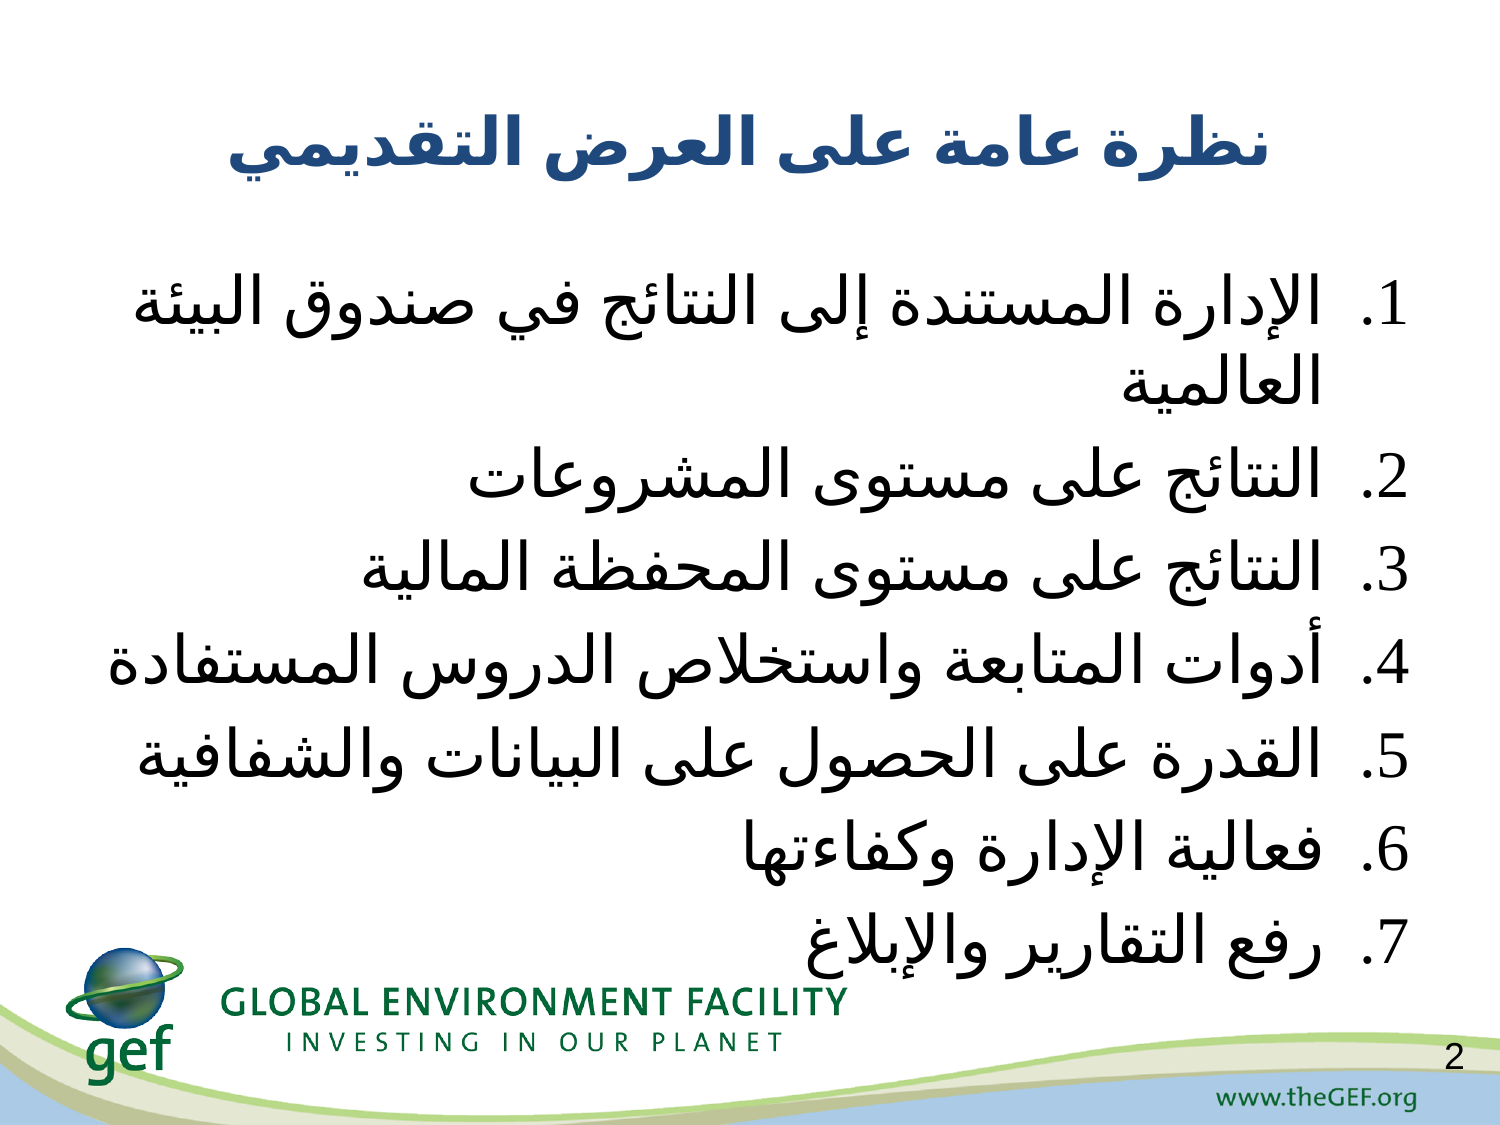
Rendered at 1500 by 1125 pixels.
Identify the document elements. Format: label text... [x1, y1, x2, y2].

list الإدارة المستندة إلى النتائج في صندوق البيئة العالمية النتائج على مستوى المشروعات النتائج على مستوى المحفظة المالية أدوات المتابعة واستخلاص الدروس المستفادة القدرة على الحصول على البيانات والشفافية فعالية الإدارة وكفاءتها رفع التقارير والإبلاغ [74, 249, 1426, 993]
slide_number 2 [1417, 1012, 1500, 1095]
title نظرة عامة على العرض التقديمي [74, 44, 1426, 233]
picture [0, 920, 1500, 1125]
